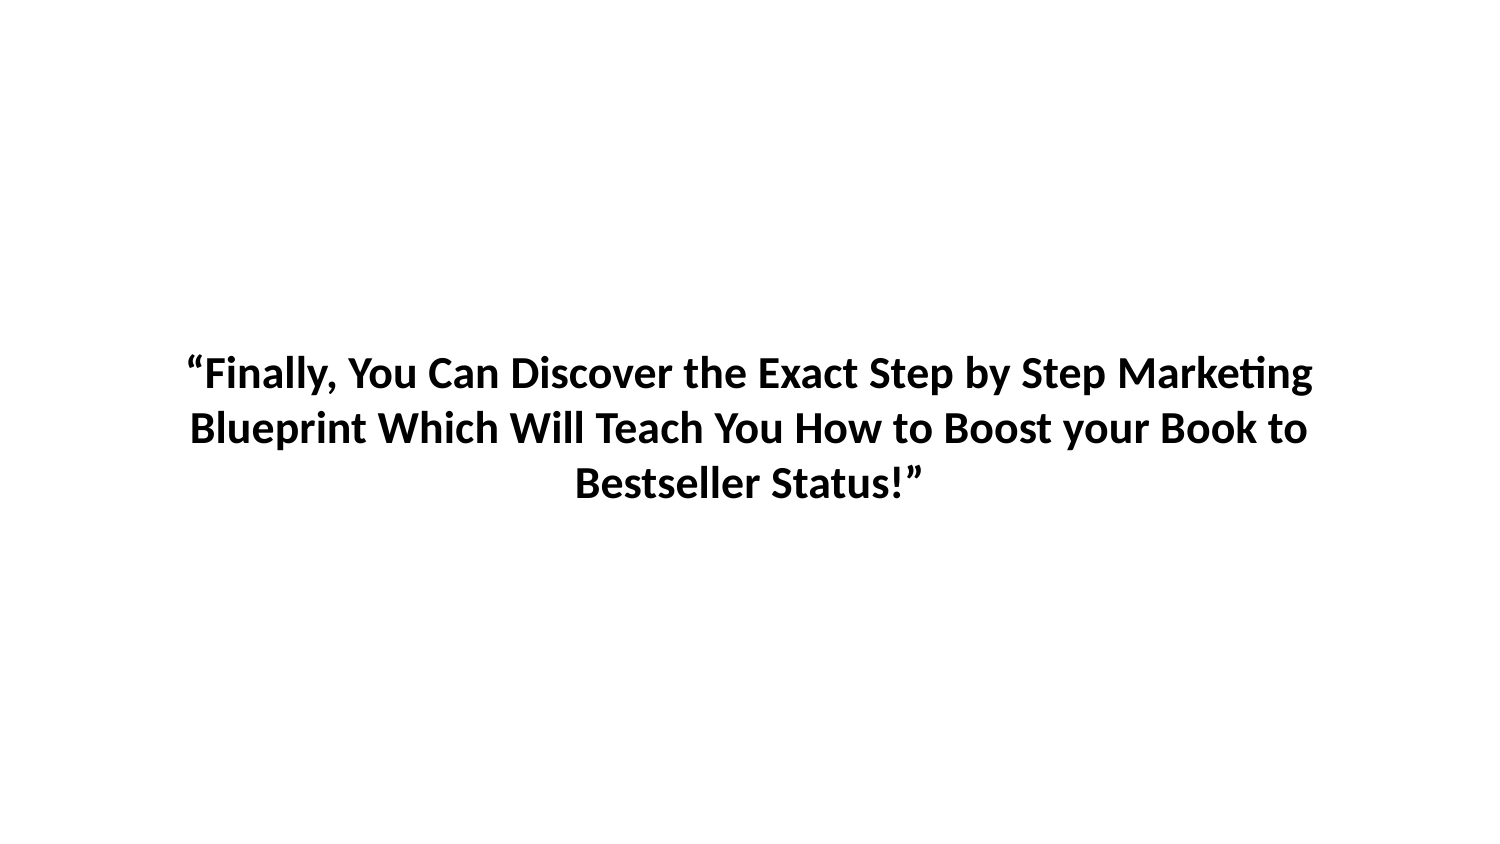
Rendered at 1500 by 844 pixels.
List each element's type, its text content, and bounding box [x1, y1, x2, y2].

title “Finally, You Can Discover the Exact Step by Step Marketing Blueprint Which Will Teach You How to Boost your Book to Bestseller Status!” [112, 334, 1388, 516]
